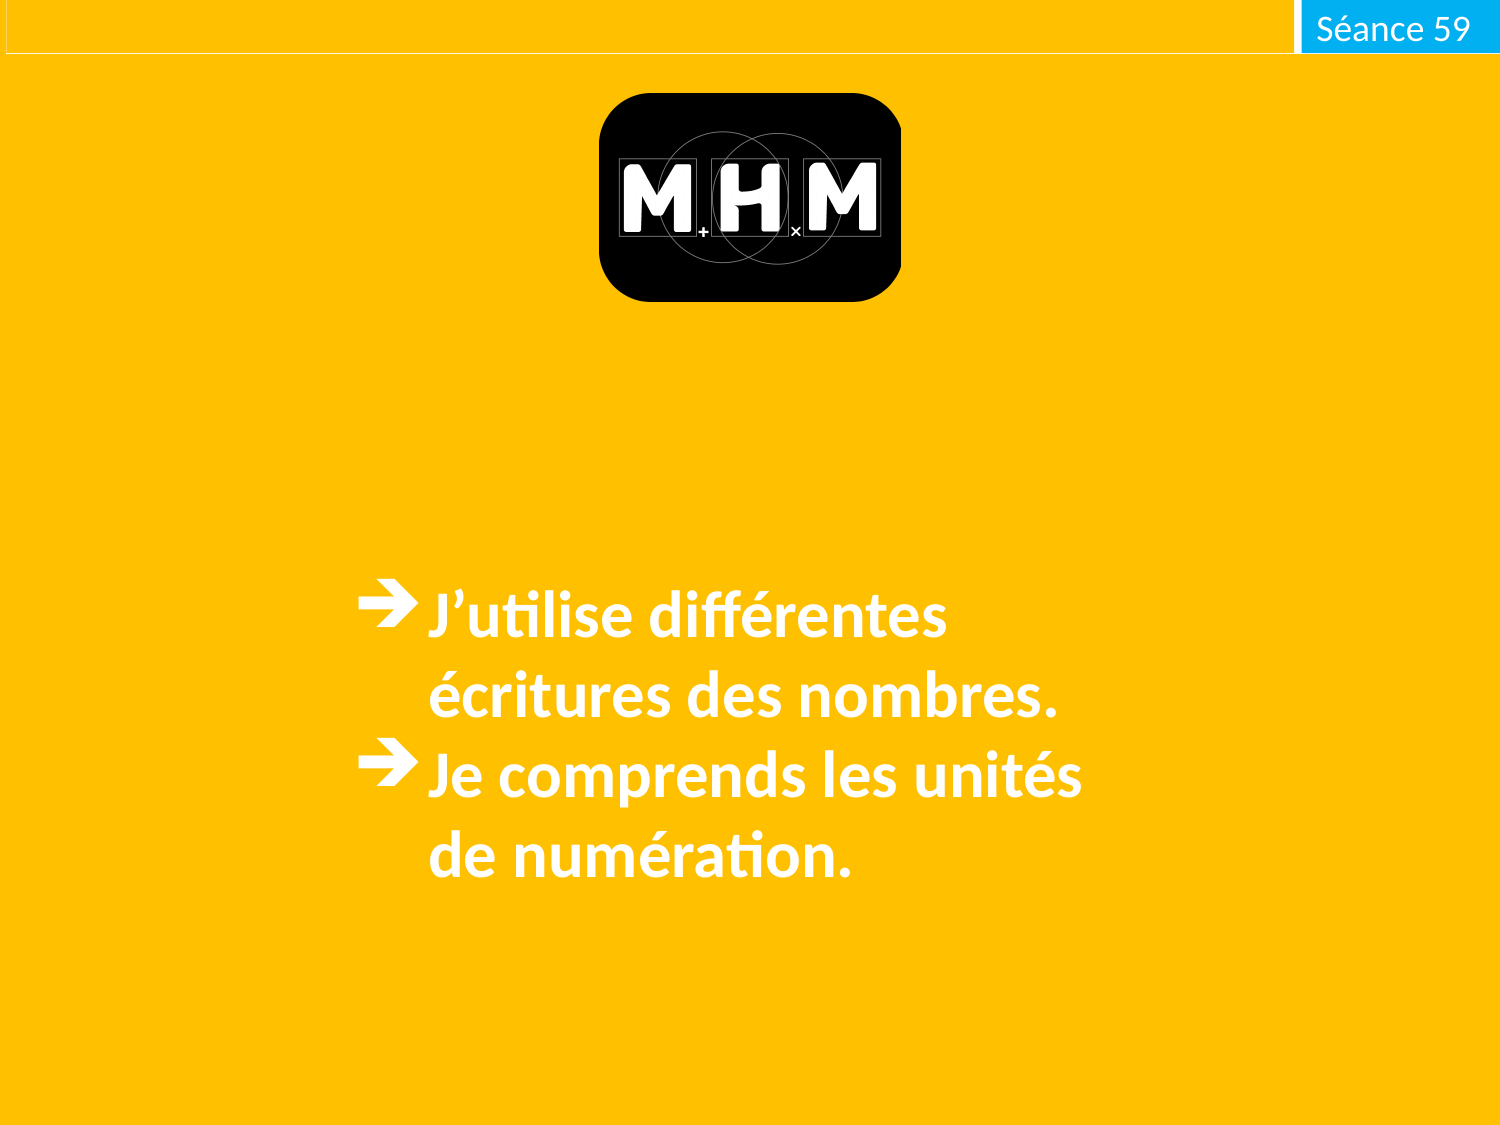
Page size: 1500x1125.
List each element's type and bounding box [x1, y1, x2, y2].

text_box [0, 54, 1500, 1125]
